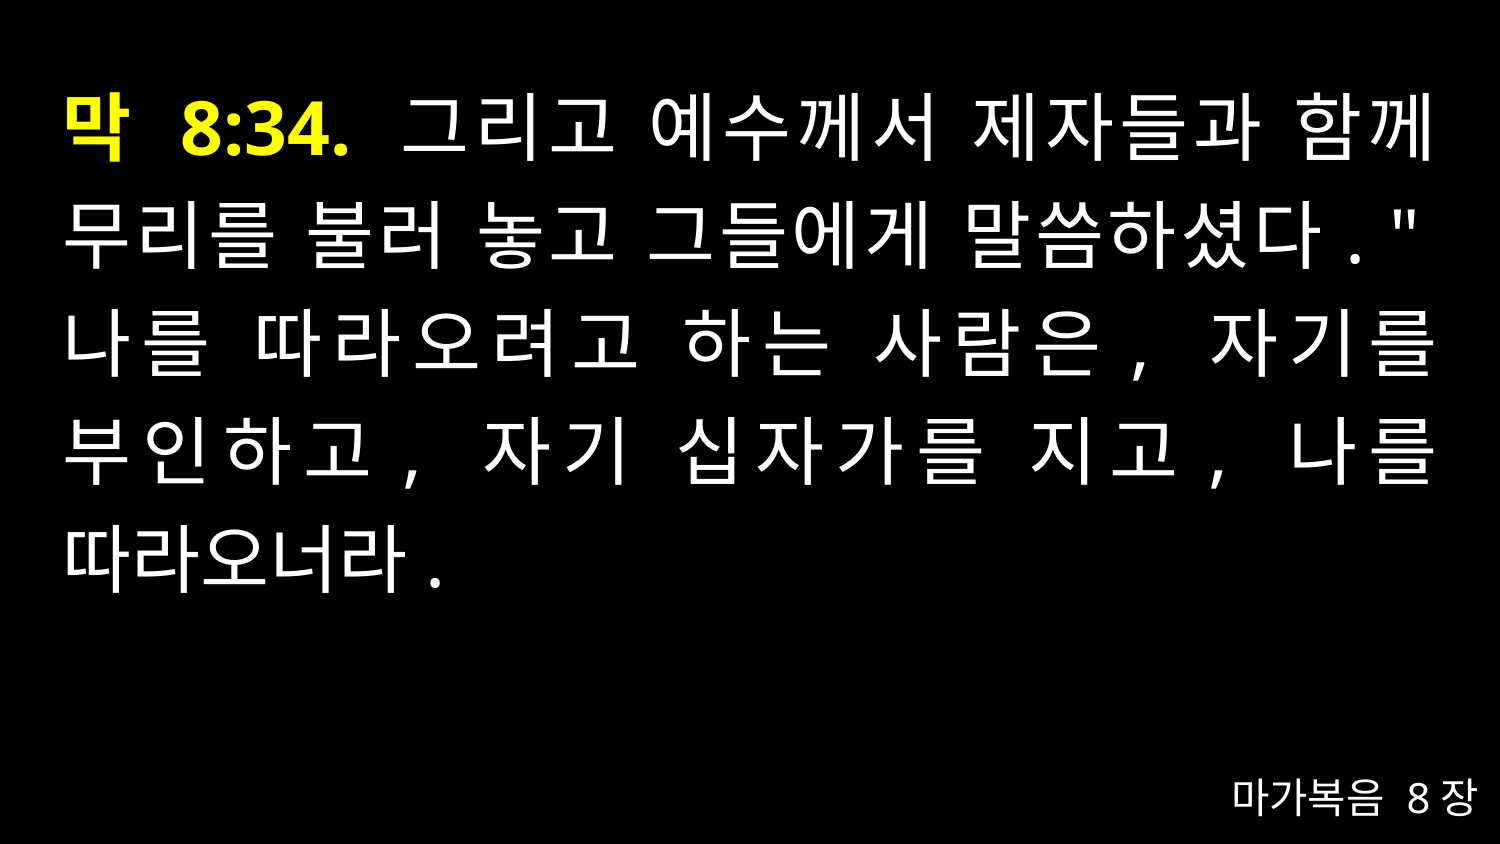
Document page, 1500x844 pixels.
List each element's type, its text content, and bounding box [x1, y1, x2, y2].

subtitle 마가복음 8장 [916, 770, 1500, 844]
title 막 8:34. 그리고 예수께서 제자들과 함께 무리를 불러 놓고 그들에게 말씀하셨다. "나를 따라오려고 하는 사람은, 자기를 부인하고, 자기 십자가를 지고, 나를 따라오너라. [0, 0, 1500, 844]
